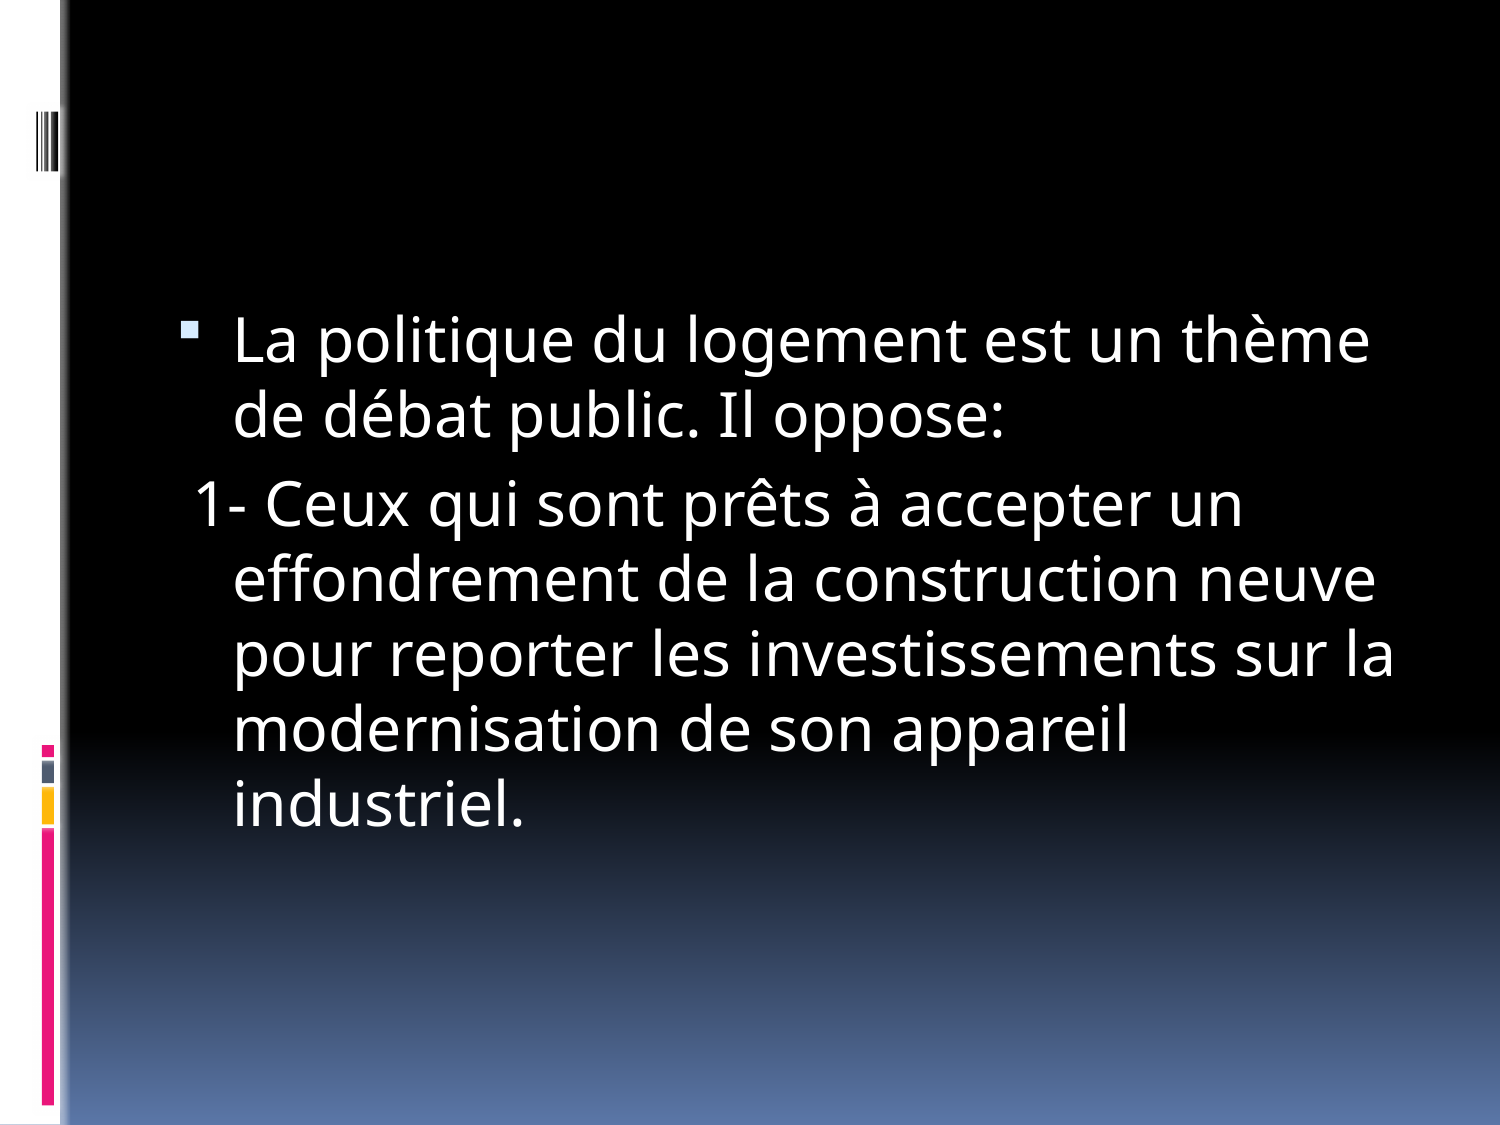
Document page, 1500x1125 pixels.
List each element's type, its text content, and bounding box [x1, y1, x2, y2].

list La politique du logement est un thème de débat public. Il oppose: 1- Ceux qui sont prêts à accepter un effondrement de la construction neuve pour reporter les investissements sur la modernisation de son appareil industriel. [150, 292, 1425, 1043]
